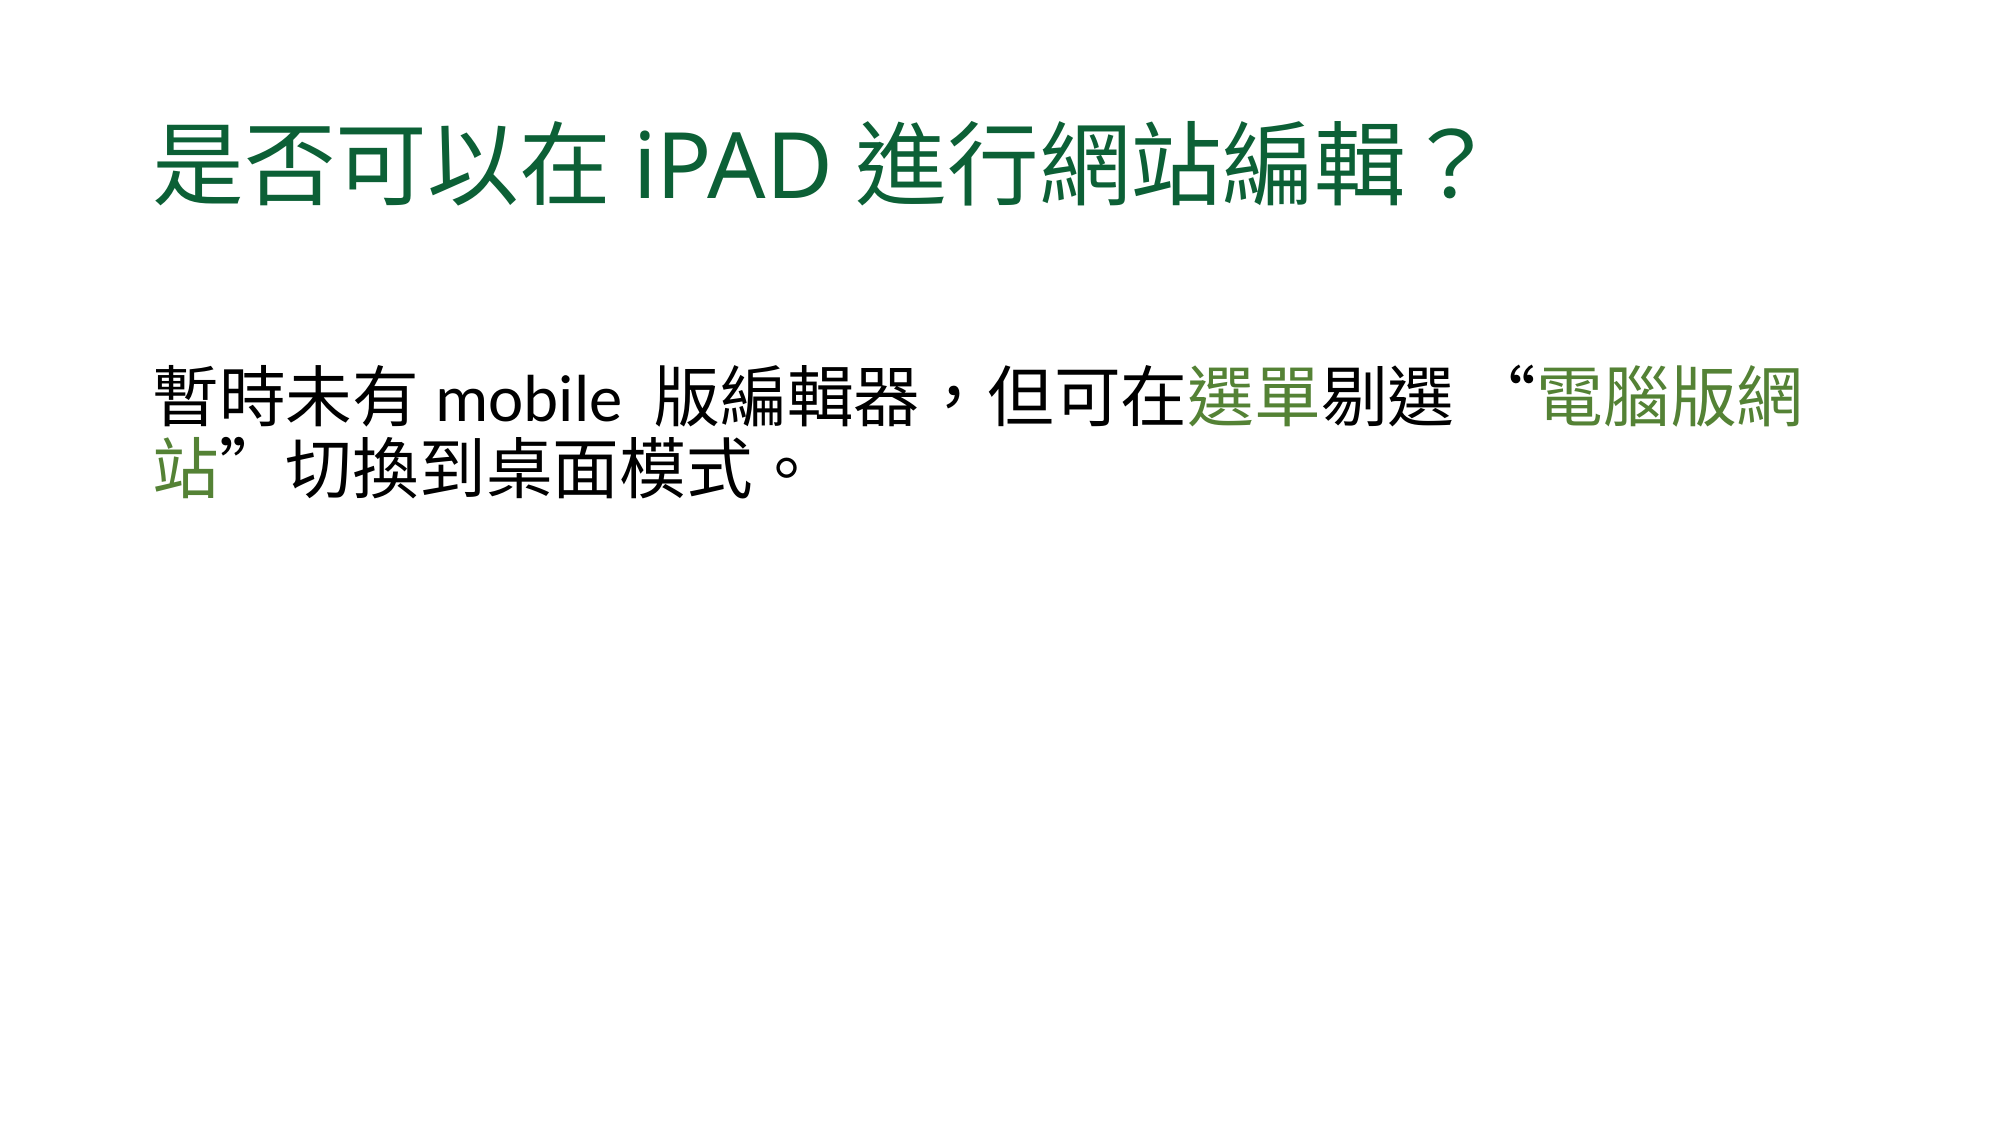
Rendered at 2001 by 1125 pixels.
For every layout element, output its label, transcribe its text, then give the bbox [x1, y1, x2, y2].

title 是否可以在iPAD進行網站編輯？ [137, 59, 1863, 278]
list 暫時未有mobile 版編輯器，但可在選單剔選 “電腦版網站”切換到桌面模式。 [137, 356, 1863, 629]
